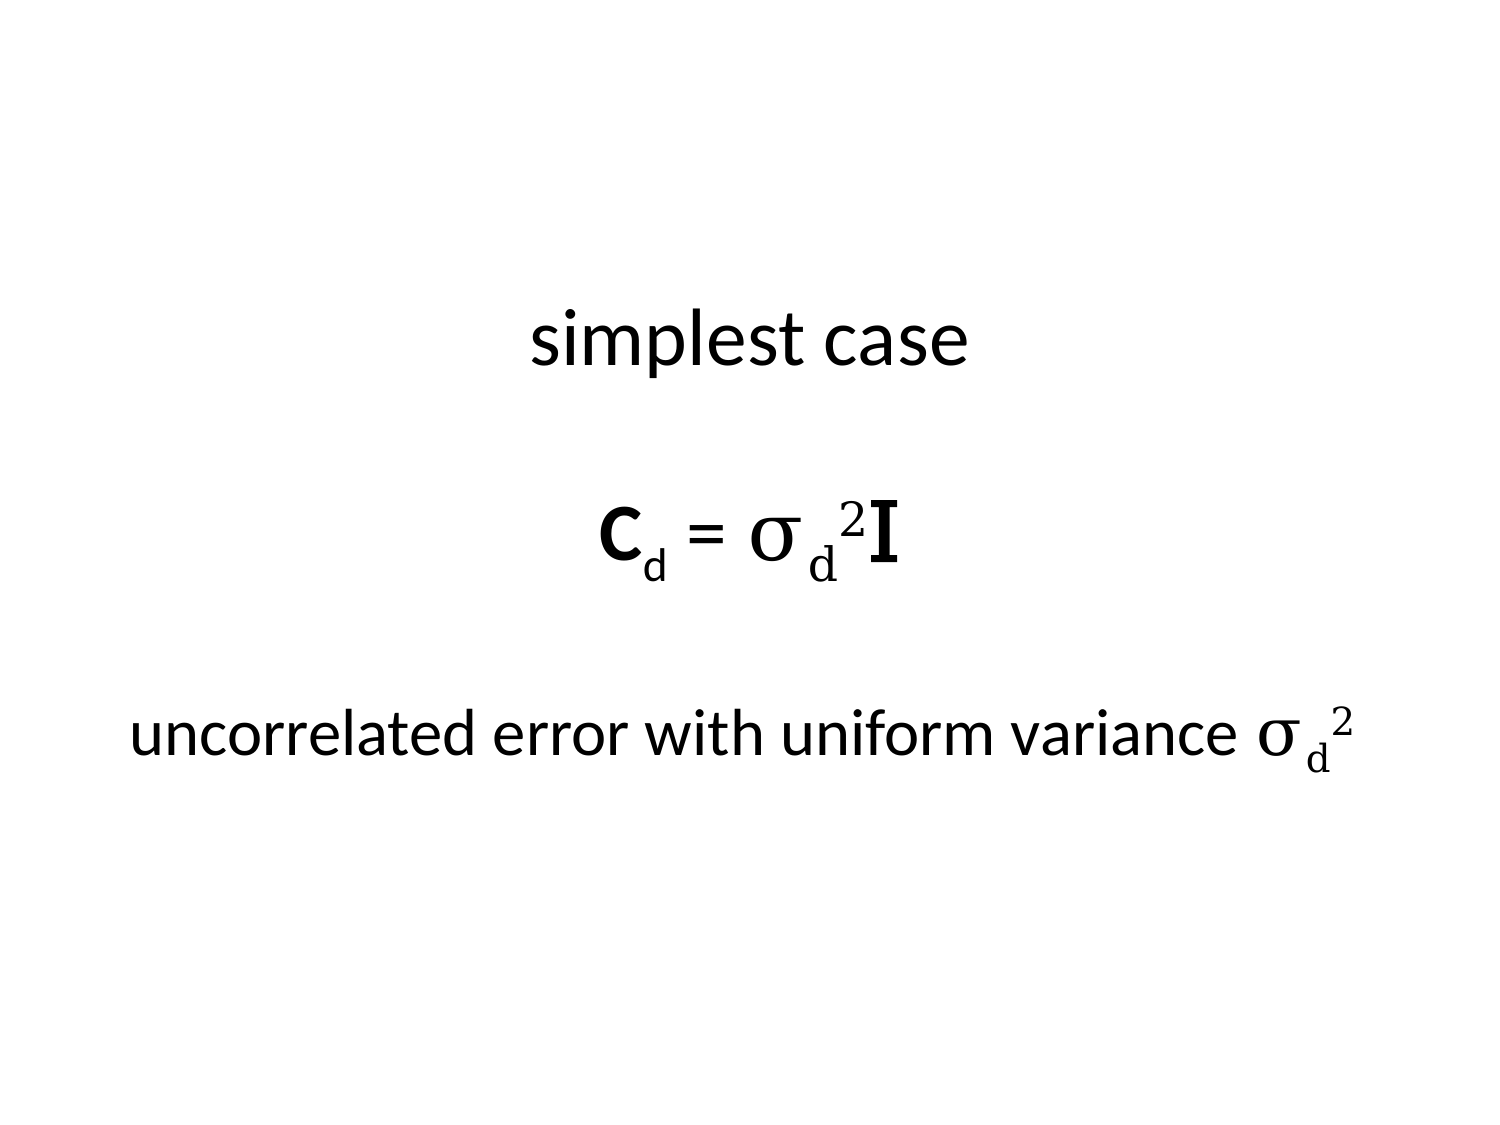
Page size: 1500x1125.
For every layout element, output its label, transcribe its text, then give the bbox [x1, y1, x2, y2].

title simplest case Cd = σd2I uncorrelated error with uniform variance σd2 [0, 275, 1500, 788]
